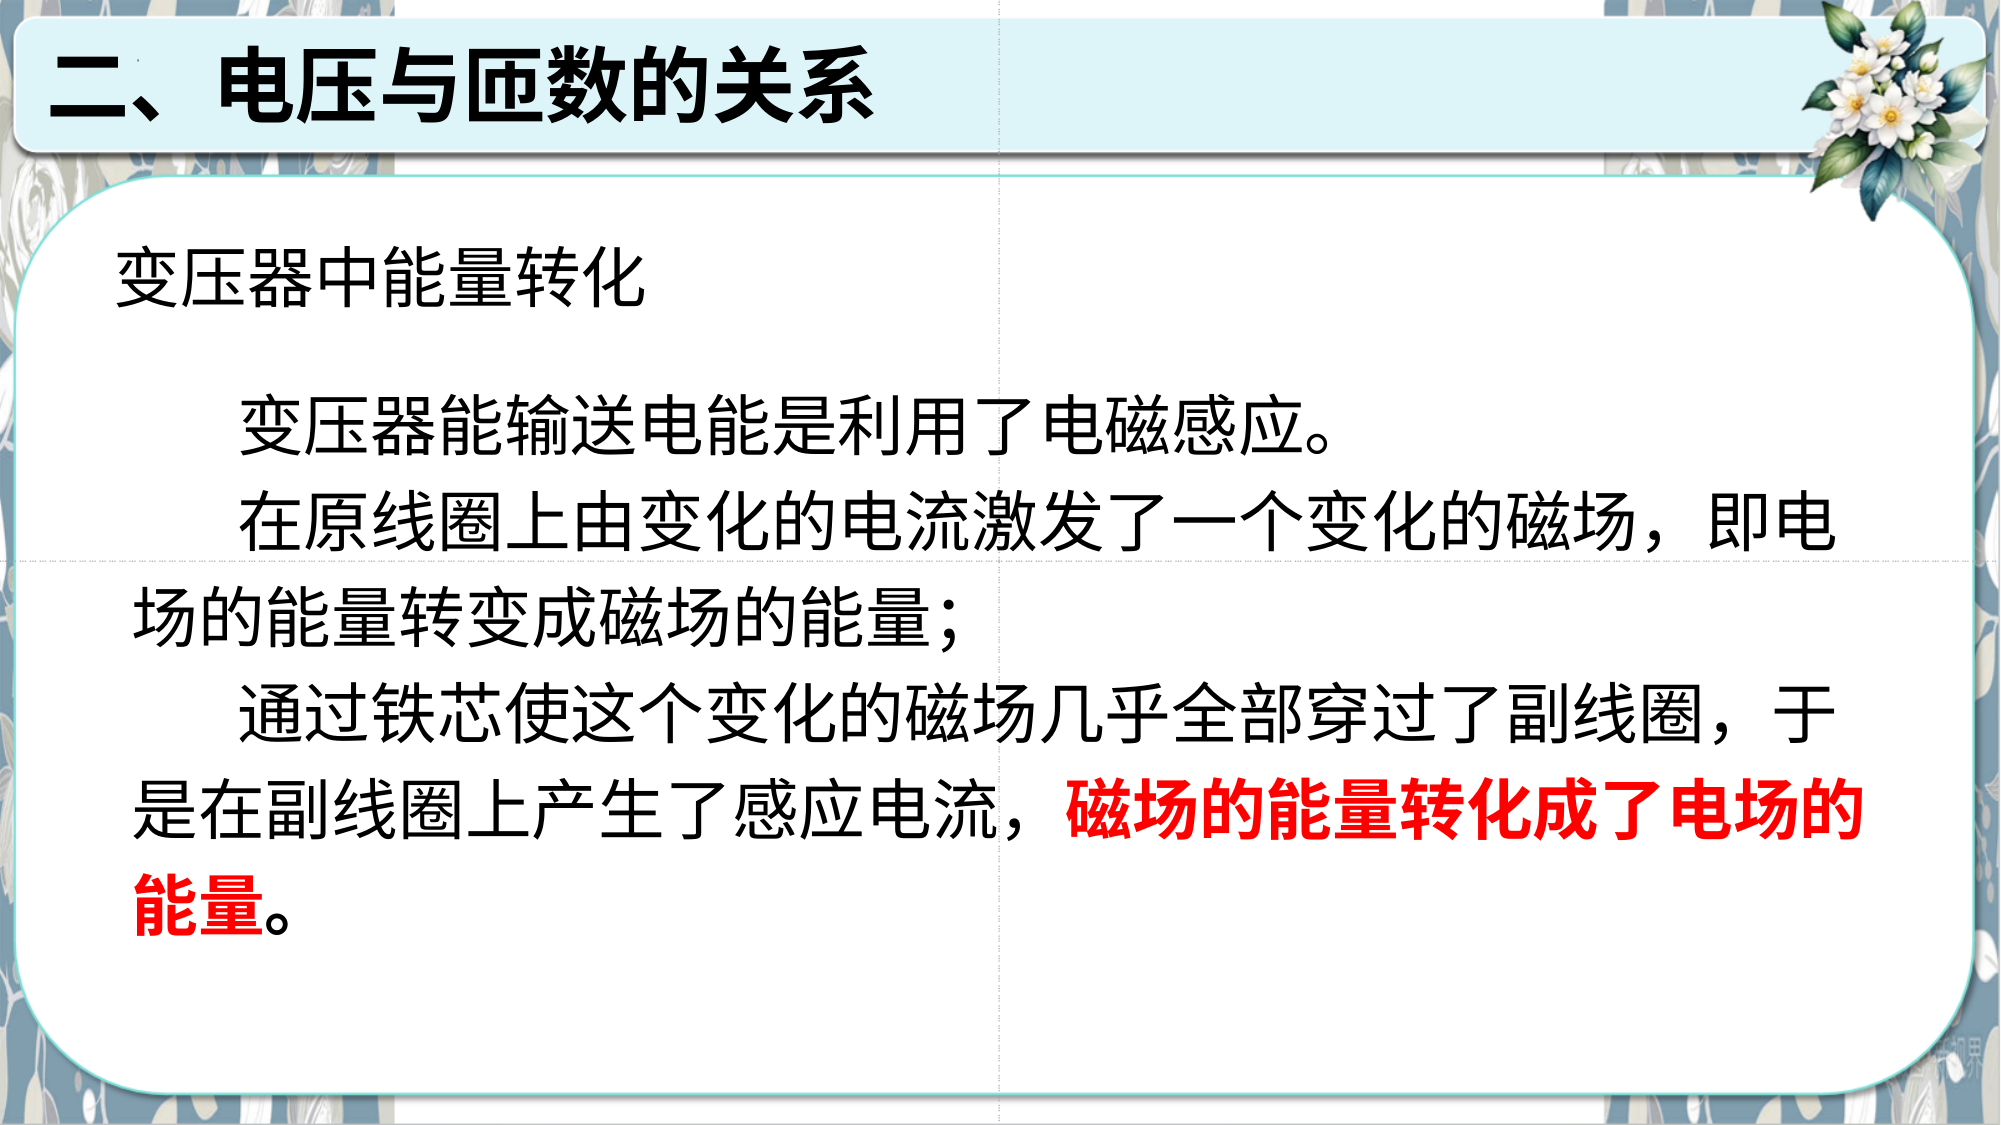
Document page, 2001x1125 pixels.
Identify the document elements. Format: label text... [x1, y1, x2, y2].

text_box 变压器能输送电能是利用了电磁感应。 在原线圈上由变化的电流激发了一个变化的磁场，即电场的能量转变成磁场的能量； 通过铁芯使这个变化的磁场几乎全部穿过了副线圈，于是在副线圈上产生了感应电流，磁场的能量转化成了电场的能量。 [116, 360, 1882, 719]
text_box 二、电压与匝数的关系 [31, 25, 1228, 141]
text_box 变压器中能量转化 [99, 228, 707, 323]
picture [0, 0, 2001, 1125]
